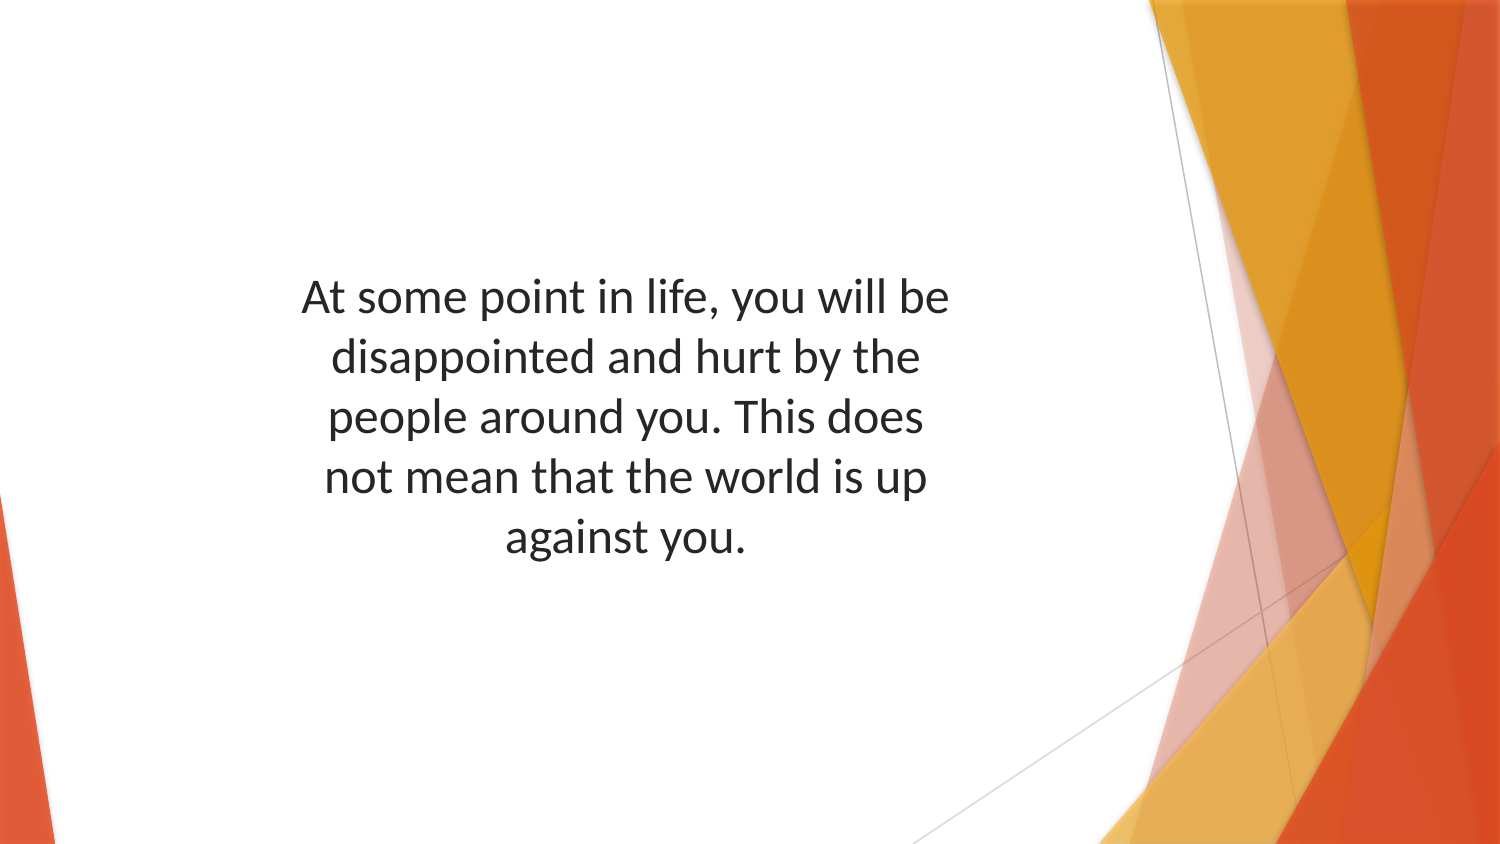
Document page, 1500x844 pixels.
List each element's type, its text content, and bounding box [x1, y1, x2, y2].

list At some point in life, you will be disappointed and hurt by the people around you. This does not mean that the world is up against you. [277, 256, 975, 599]
